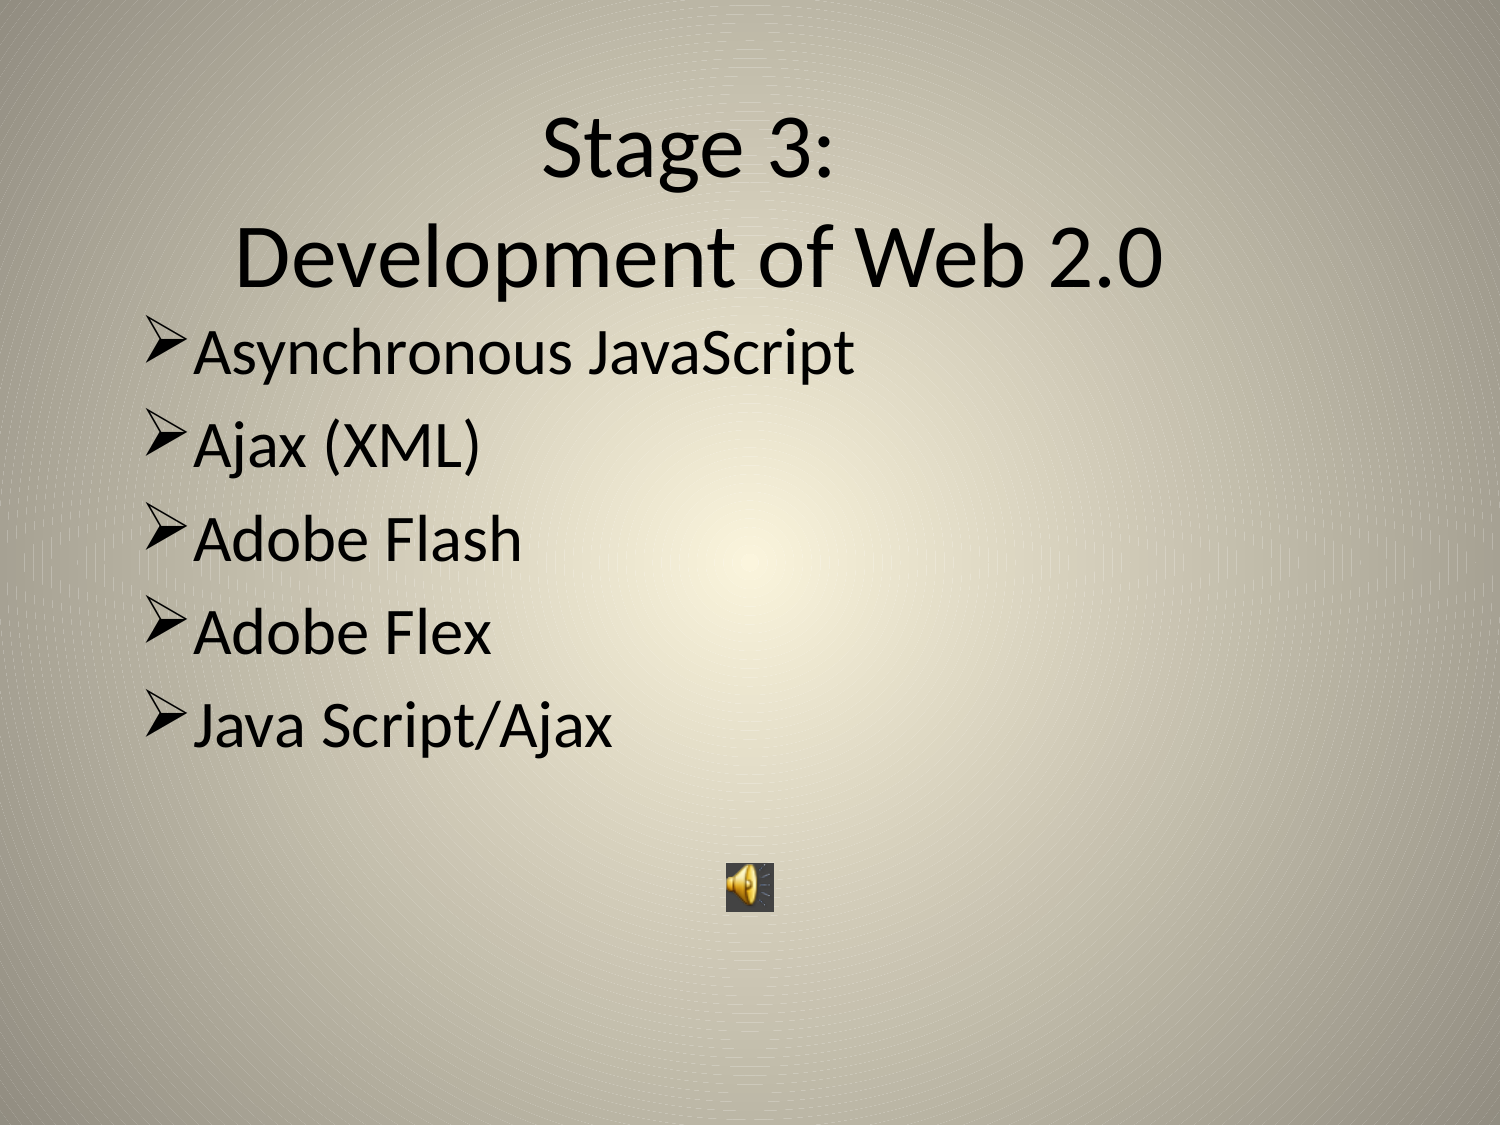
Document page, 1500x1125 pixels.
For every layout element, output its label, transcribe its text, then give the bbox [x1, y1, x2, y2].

title Stage 3: Development of Web 2.0 [62, 75, 1338, 317]
subtitle Asynchronous JavaScript Ajax (XML) Adobe Flash Adobe Flex Java Script/Ajax [125, 299, 1325, 775]
picture [724, 862, 776, 913]
